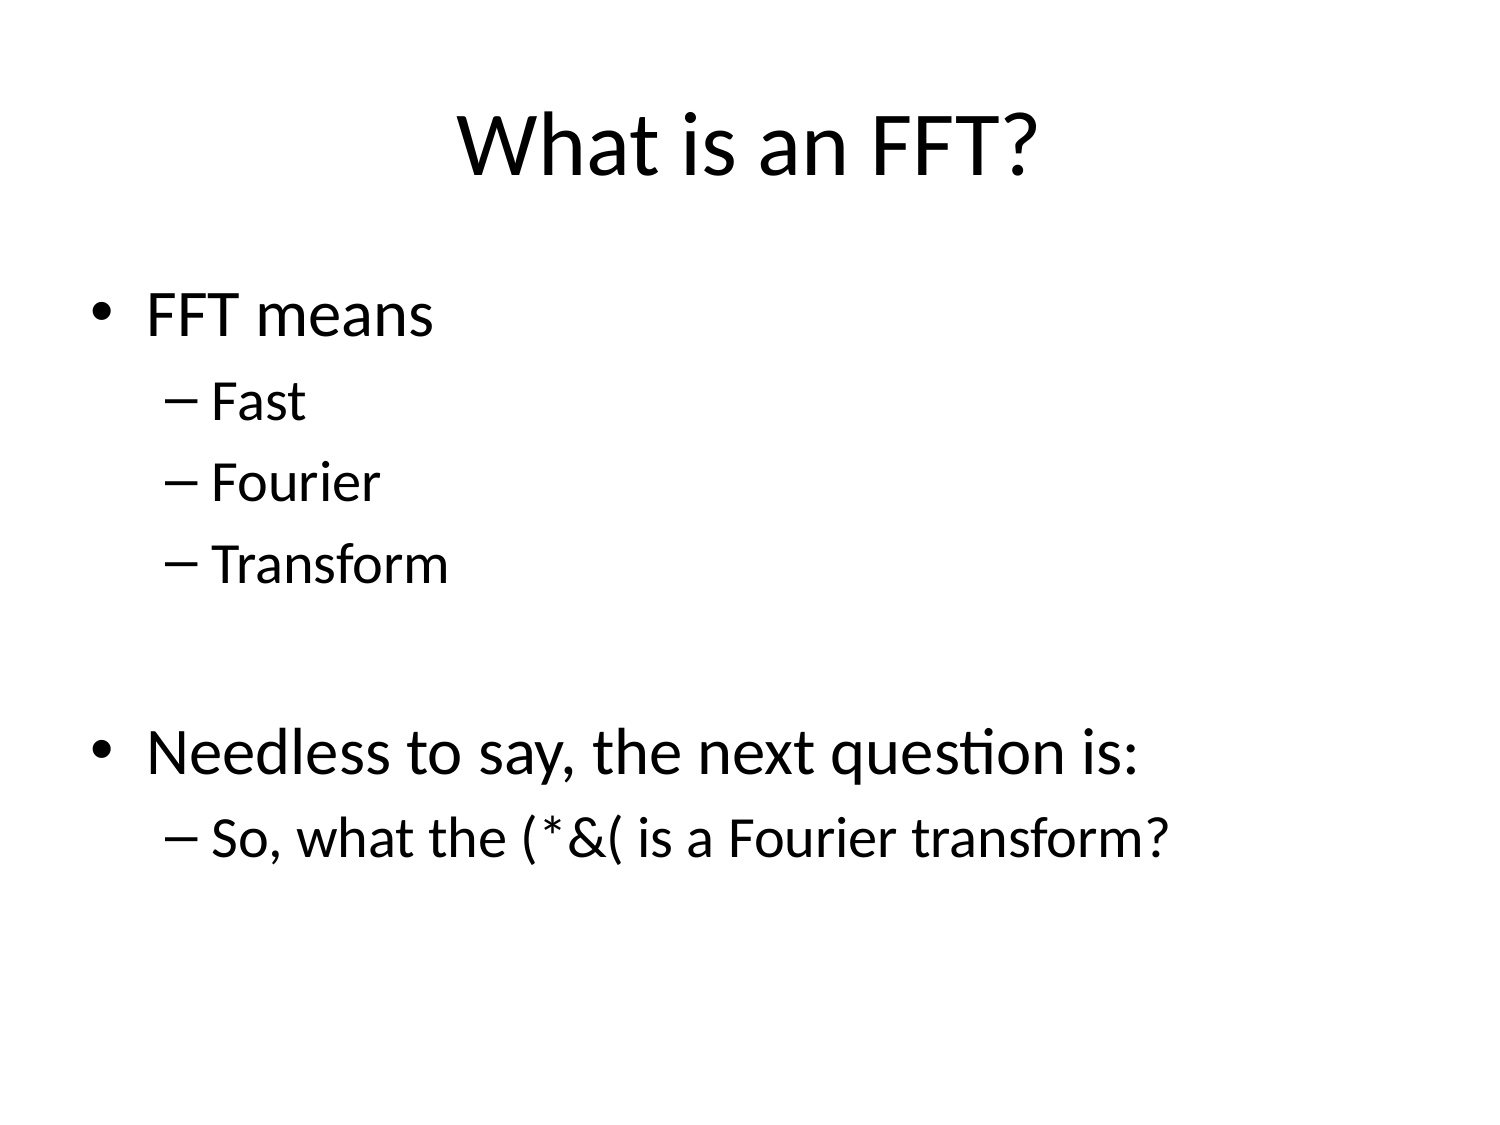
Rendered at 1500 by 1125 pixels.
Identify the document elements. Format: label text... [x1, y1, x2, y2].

title What is an FFT? [75, 45, 1425, 233]
list FFT means Fast Fourier Transform Needless to say, the next question is: So, what the (*&( is a Fourier transform? [75, 262, 1425, 1005]
